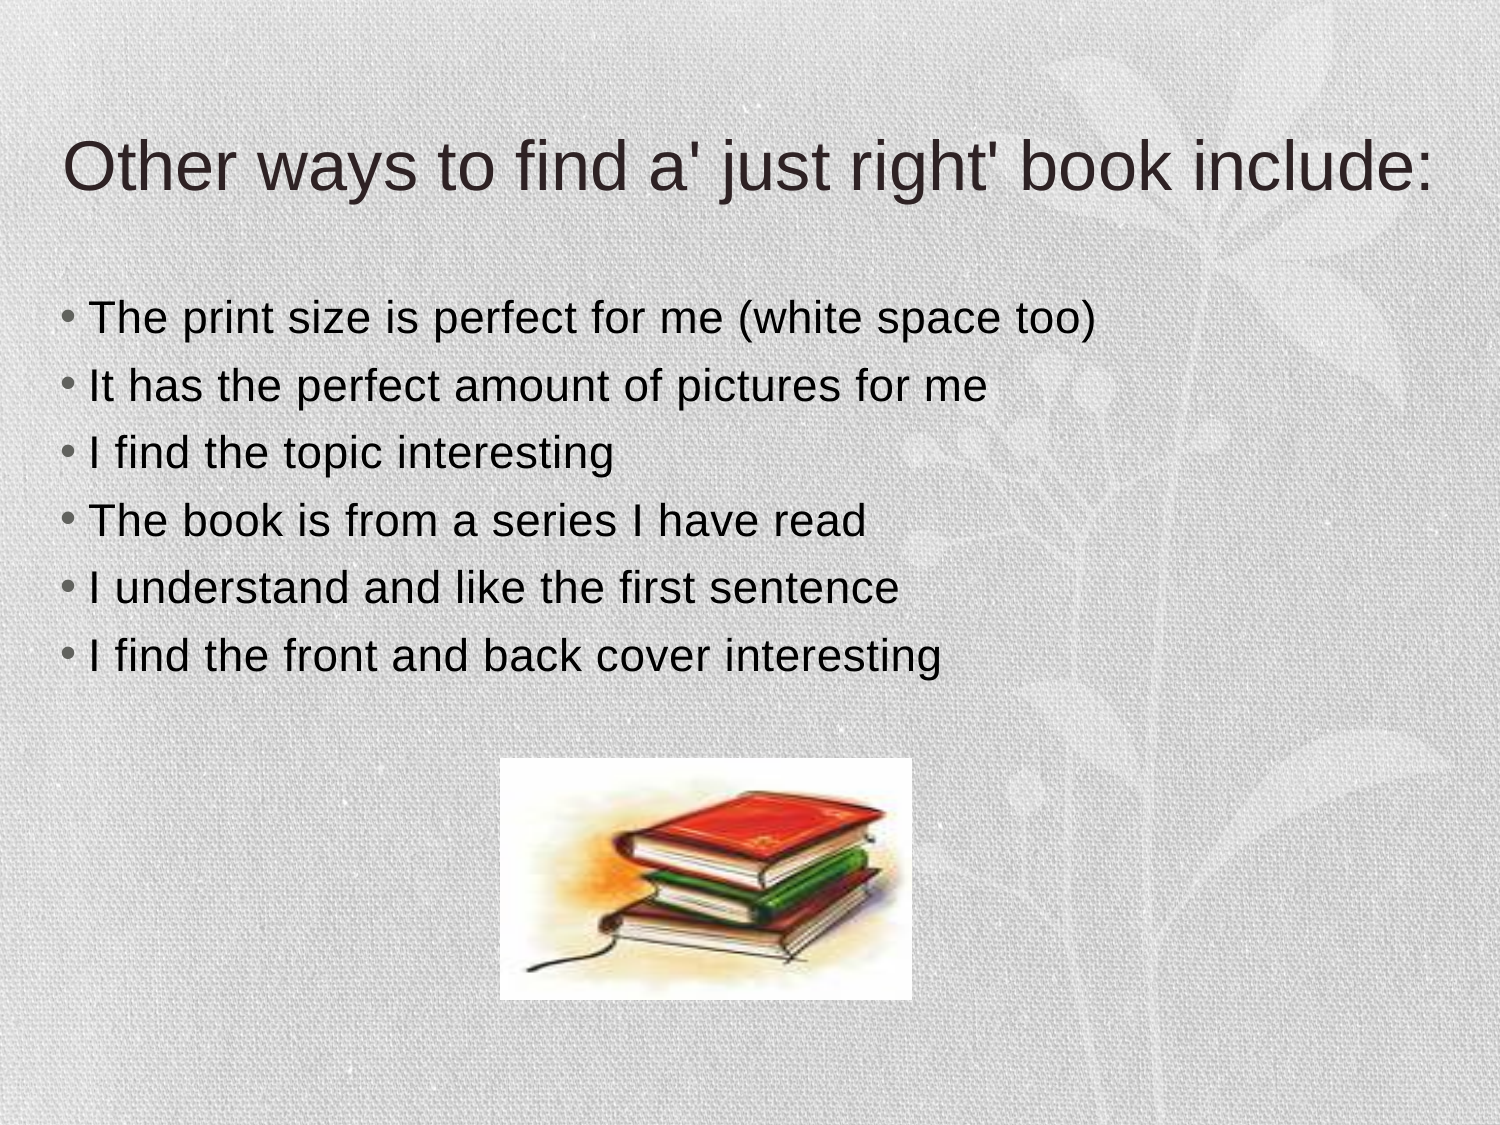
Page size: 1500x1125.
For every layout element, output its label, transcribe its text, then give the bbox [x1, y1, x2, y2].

title Other ways to find a' just right' book include: [45, 37, 1455, 213]
list The print size is perfect for me (white space too) It has the perfect amount of pictures for me I find the topic interesting The book is from a series I have read I understand and like the first sentence I find the front and back cover interesting [45, 213, 1455, 1023]
picture [499, 758, 913, 1001]
